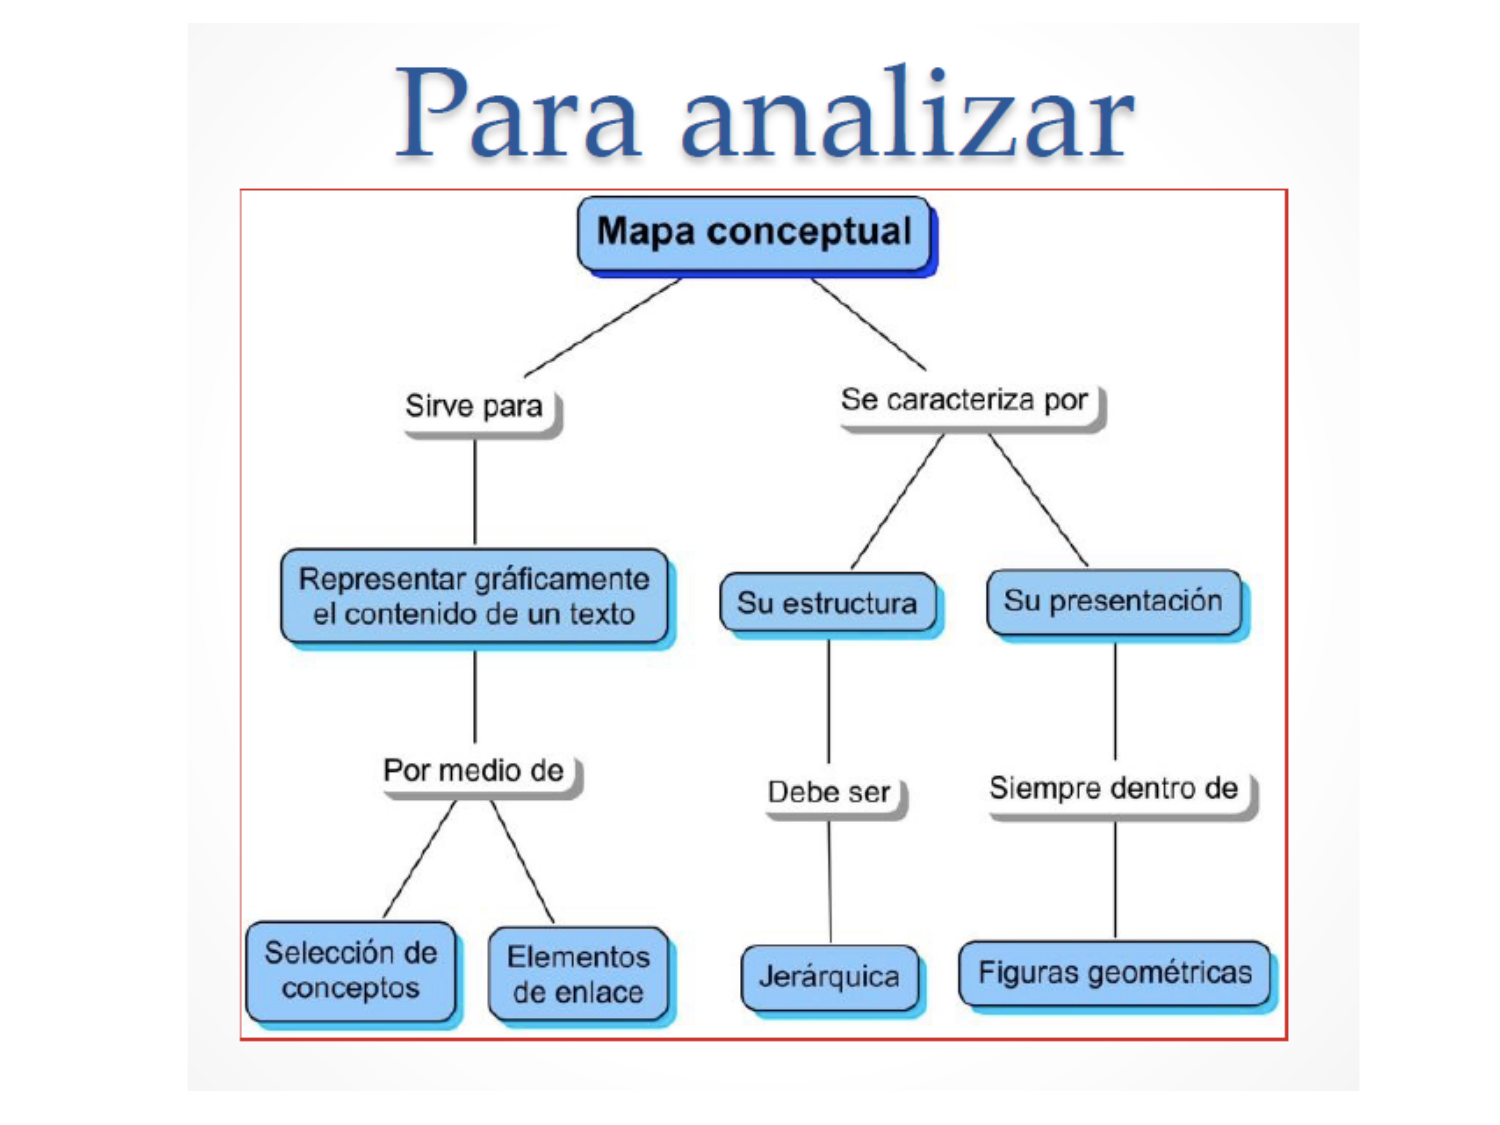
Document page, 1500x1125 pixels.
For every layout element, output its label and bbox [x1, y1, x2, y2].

picture [187, 23, 1360, 1091]
